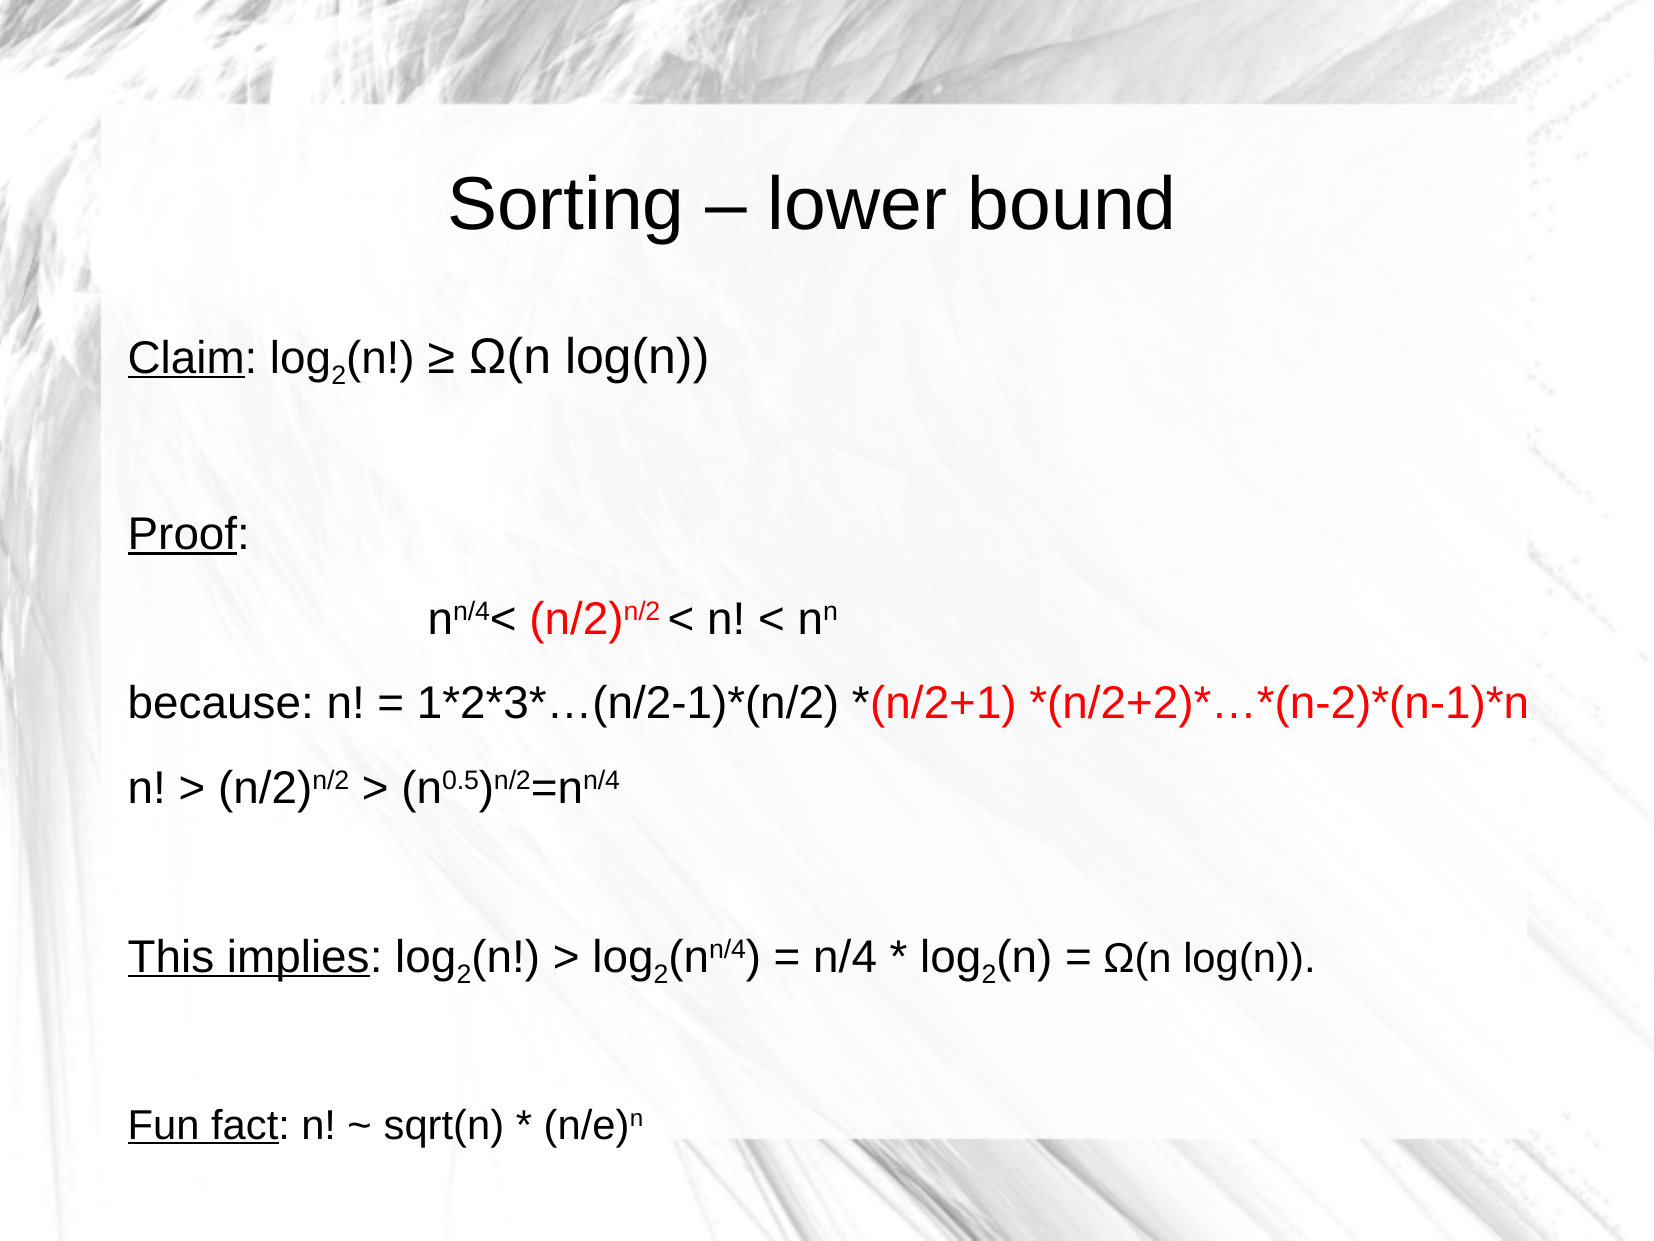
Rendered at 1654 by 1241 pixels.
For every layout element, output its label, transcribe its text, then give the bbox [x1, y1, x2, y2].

title Sorting – lower bound [118, 93, 1506, 299]
picture [0, 0, 1654, 1241]
list Claim: log2(n!) ≥ Ω(n log(n)) Proof: nn/4< (n/2)n/2 < n! < nn because: n! = 1*2*3*…(n/2-1)*(n/2) *(n/2+1) *(n/2+2)*…*(n-2)*(n-1)*n n! > (n/2)n/2 > (n0.5)n/2=nn/4 This implies: log2(n!) > log2(nn/4) = n/4 * log2(n) = Ω(n log(n)). Fun fact: n! ~ sqrt(n) * (n/e)n [118, 319, 1571, 1109]
